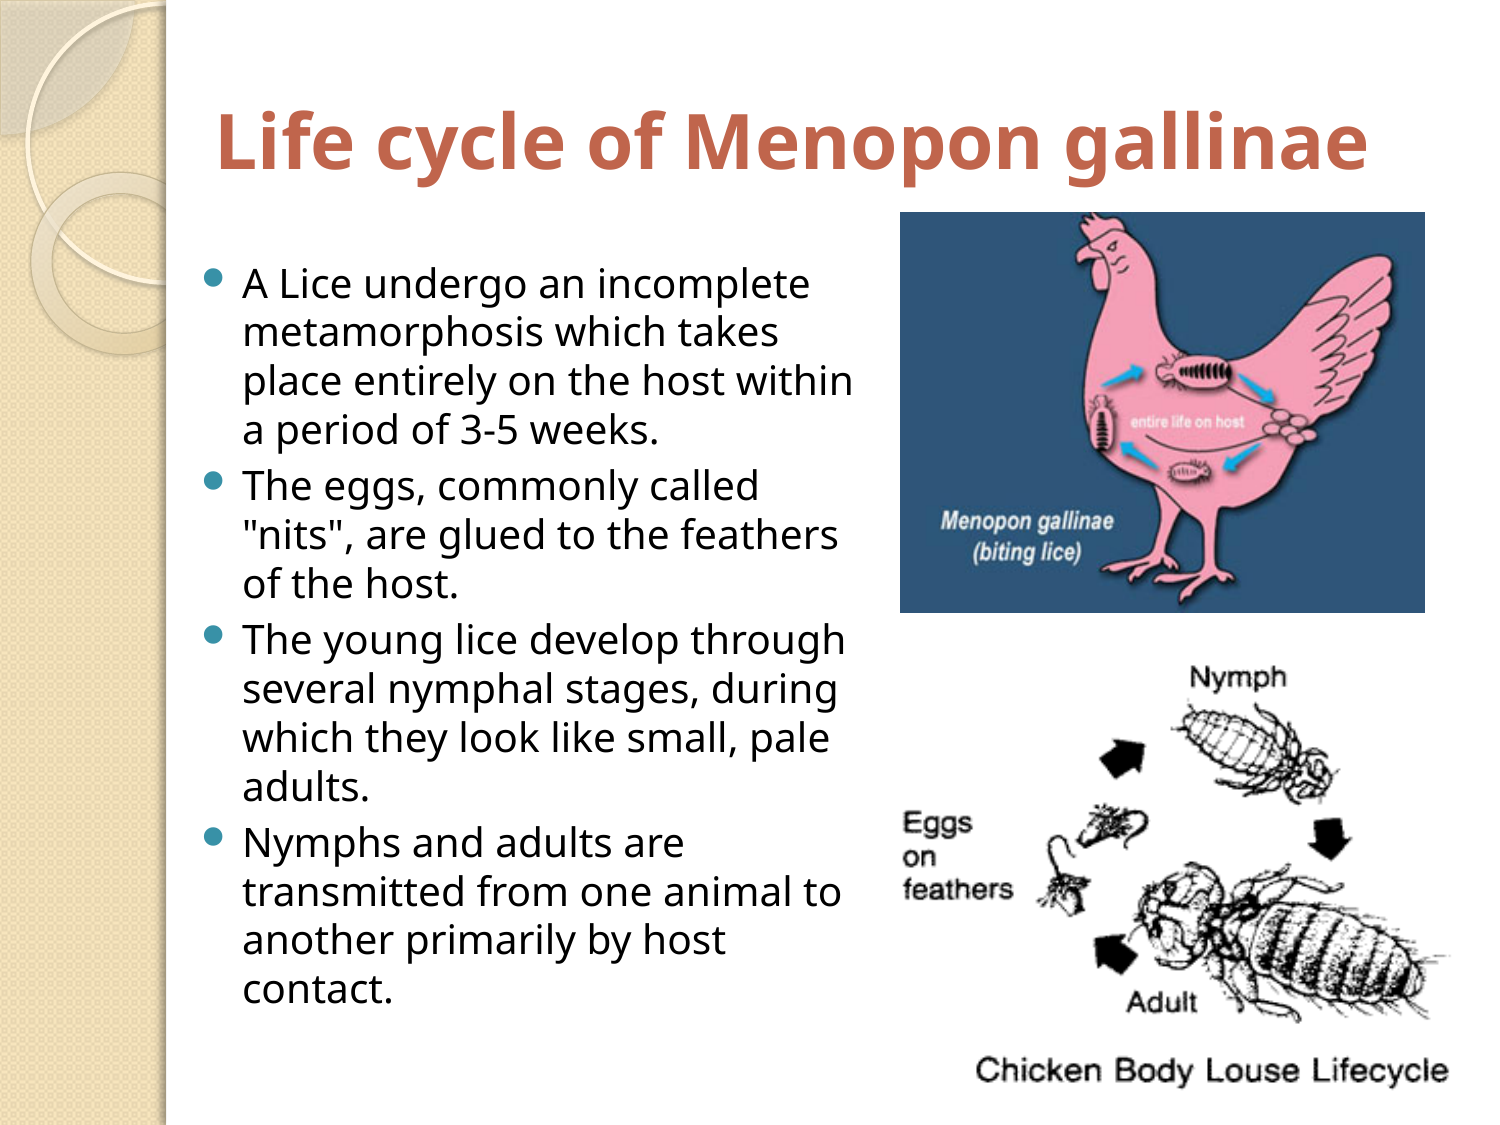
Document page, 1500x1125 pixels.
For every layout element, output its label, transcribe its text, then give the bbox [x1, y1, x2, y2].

title Life cycle of Menopon gallinae [200, 45, 1466, 233]
picture [899, 212, 1426, 613]
list A Lice undergo an incomplete metamorphosis which takes place entirely on the host within a period of 3-5 weeks. The eggs, commonly called "nits", are glued to the feathers of the host. The young lice develop through several nymphal stages, during which they look like small, pale adults. Nymphs and adults are transmitted from one animal to another primarily by host contact. [174, 249, 875, 1088]
picture [874, 649, 1488, 1101]
